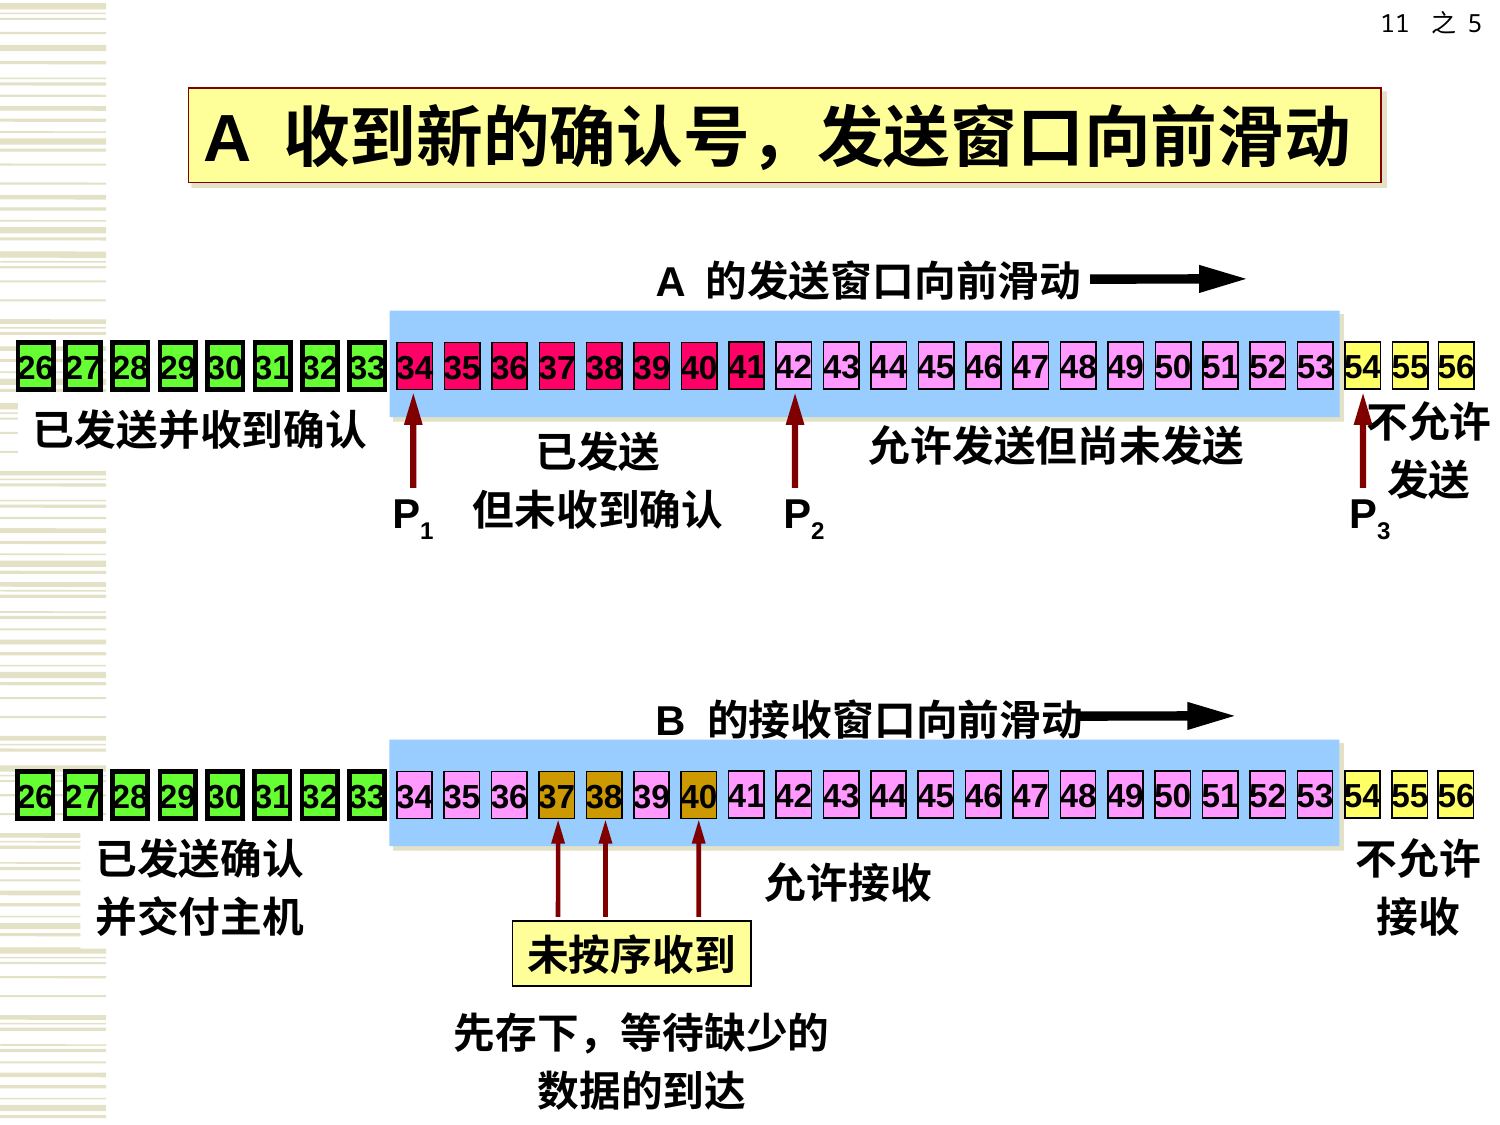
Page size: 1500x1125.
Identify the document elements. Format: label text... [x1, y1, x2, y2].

text_box 30 [207, 771, 243, 819]
text_box [1078, 709, 1235, 723]
text_box 42 [775, 771, 812, 819]
text_box 已发送 但未收到确认 [457, 418, 739, 542]
text_box 49 [1107, 342, 1144, 390]
text_box [1090, 272, 1247, 286]
text_box 允许发送但尚未发送 [854, 422, 1260, 477]
text_box 39 [633, 771, 670, 818]
text_box A 的发送窗口向前滑动 [640, 247, 1097, 310]
text_box A 收到新的确认号，发送窗口向前滑动 [188, 87, 1382, 183]
text_box 51 [1202, 342, 1239, 390]
text_box 53 [1297, 771, 1333, 819]
text_box 已发送确认 并交付主机 [80, 825, 319, 949]
text_box 不允许 接收 [1340, 825, 1496, 949]
text_box 34 [397, 342, 433, 390]
text_box 39 [634, 342, 670, 390]
text_box 42 [776, 342, 812, 390]
text_box 35 [444, 342, 480, 390]
text_box 43 [823, 342, 860, 390]
text_box 45 [918, 771, 954, 819]
text_box [389, 739, 1340, 847]
text_box 50 [1155, 771, 1191, 819]
text_box 54 [1344, 342, 1381, 390]
text_box P3 [1334, 479, 1406, 552]
text_box 31 [254, 342, 291, 390]
text_box 38 [586, 771, 622, 818]
text_box 53 [1297, 342, 1333, 390]
text_box 49 [1107, 771, 1144, 819]
text_box 47 [1012, 771, 1049, 819]
text_box 36 [491, 771, 528, 819]
text_box 先存下，等待缺少的 数据的到达 [439, 999, 845, 1123]
text_box 54 [1344, 771, 1381, 819]
text_box 40 [681, 771, 717, 819]
text_box 44 [870, 771, 907, 819]
text_box 29 [159, 771, 196, 819]
text_box 37 [539, 342, 575, 390]
text_box 37 [538, 771, 575, 819]
text_box 36 [491, 342, 528, 390]
text_box P2 [768, 479, 840, 552]
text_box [557, 820, 699, 918]
text_box 已发送并收到确认 [18, 396, 382, 462]
text_box P1 [377, 479, 449, 552]
text_box B 的接收窗口向前滑动 [640, 686, 1098, 739]
text_box 27 [65, 771, 101, 819]
text_box 34 [396, 771, 433, 819]
text_box [1356, 393, 1370, 479]
text_box 46 [965, 771, 1001, 819]
text_box 11 之 5 [1362, 0, 1500, 46]
text_box 28 [112, 771, 148, 819]
text_box 48 [1060, 342, 1097, 390]
text_box 41 [728, 771, 764, 819]
text_box 29 [160, 342, 196, 390]
text_box 43 [823, 771, 859, 819]
text_box 32 [302, 771, 338, 819]
text_box 45 [918, 342, 954, 390]
text_box 50 [1155, 342, 1191, 390]
text_box 56 [1438, 342, 1474, 390]
text_box 56 [1438, 771, 1474, 819]
text_box 31 [254, 771, 291, 819]
text_box 46 [965, 342, 1002, 390]
text_box 41 [728, 342, 765, 390]
text_box 27 [65, 342, 101, 390]
text_box [389, 310, 1340, 418]
text_box 51 [1202, 771, 1238, 819]
text_box 允许接收 [750, 851, 947, 914]
text_box [788, 393, 802, 479]
text_box 不允许 发送 [1351, 388, 1500, 512]
text_box [407, 393, 420, 479]
text_box 35 [444, 771, 480, 819]
text_box 55 [1392, 771, 1428, 819]
text_box 26 [17, 342, 54, 390]
text_box 未按序收到 [512, 921, 751, 986]
text_box 52 [1249, 771, 1286, 819]
text_box 30 [207, 342, 243, 390]
text_box 33 [349, 342, 386, 390]
text_box 38 [586, 342, 623, 390]
text_box 28 [112, 342, 149, 390]
text_box 47 [1013, 342, 1049, 390]
text_box 33 [349, 771, 385, 819]
text_box 52 [1250, 342, 1286, 390]
text_box 48 [1060, 771, 1096, 819]
text_box 32 [302, 342, 338, 390]
text_box 26 [17, 771, 54, 819]
text_box 40 [681, 342, 717, 390]
text_box 55 [1392, 342, 1428, 388]
text_box 44 [871, 342, 907, 390]
